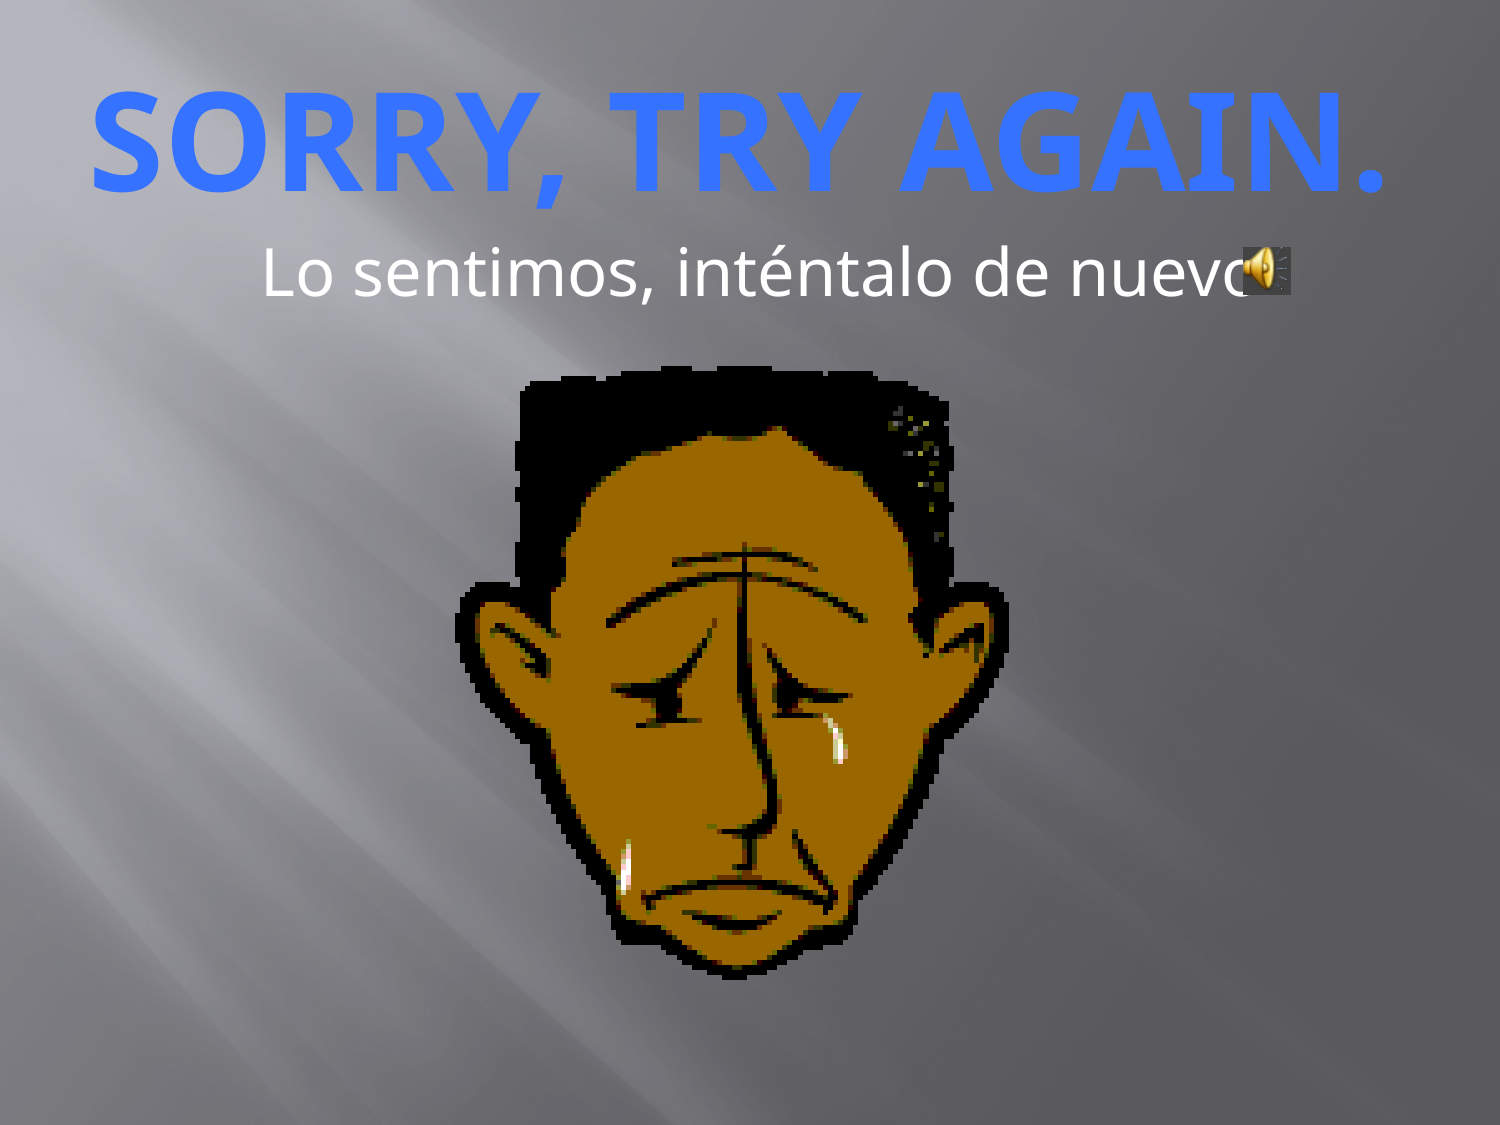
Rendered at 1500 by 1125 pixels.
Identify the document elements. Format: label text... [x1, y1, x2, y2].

picture [1241, 245, 1293, 297]
text_box Lo sentimos, inténtalo de nuevo [245, 222, 1278, 318]
picture [409, 351, 1055, 997]
text_box Sorry, try again. [73, 46, 1442, 227]
